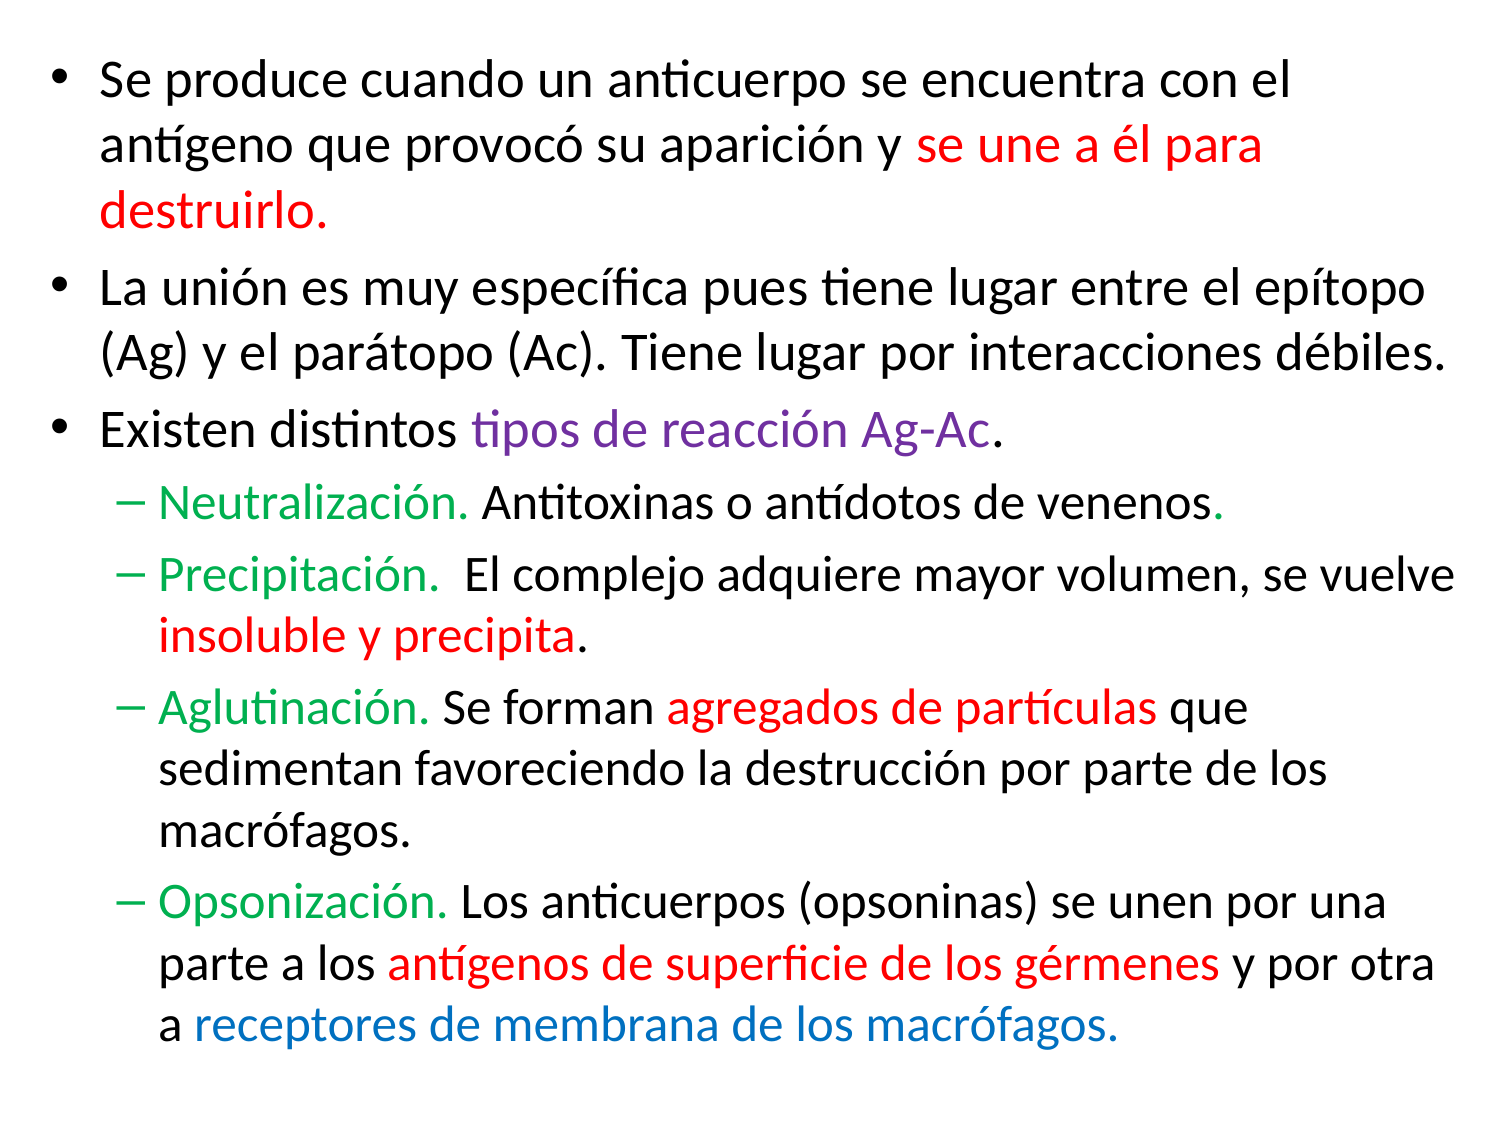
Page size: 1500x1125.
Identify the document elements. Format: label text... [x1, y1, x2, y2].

list Se produce cuando un anticuerpo se encuentra con el antígeno que provocó su aparición y se une a él para destruirlo. La unión es muy específica pues tiene lugar entre el epítopo (Ag) y el parátopo (Ac). Tiene lugar por interacciones débiles. Existen distintos tipos de reacción Ag-Ac. Neutralización. Antitoxinas o antídotos de venenos. Precipitación. El complejo adquiere mayor volumen, se vuelve insoluble y precipita. Aglutinación. Se forman agregados de partículas que sedimentan favoreciendo la destrucción por parte de los macrófagos. Opsonización. Los anticuerpos (opsoninas) se unen por una parte a los antígenos de superficie de los gérmenes y por otra a receptores de membrana de los macrófagos. [35, 35, 1477, 1125]
